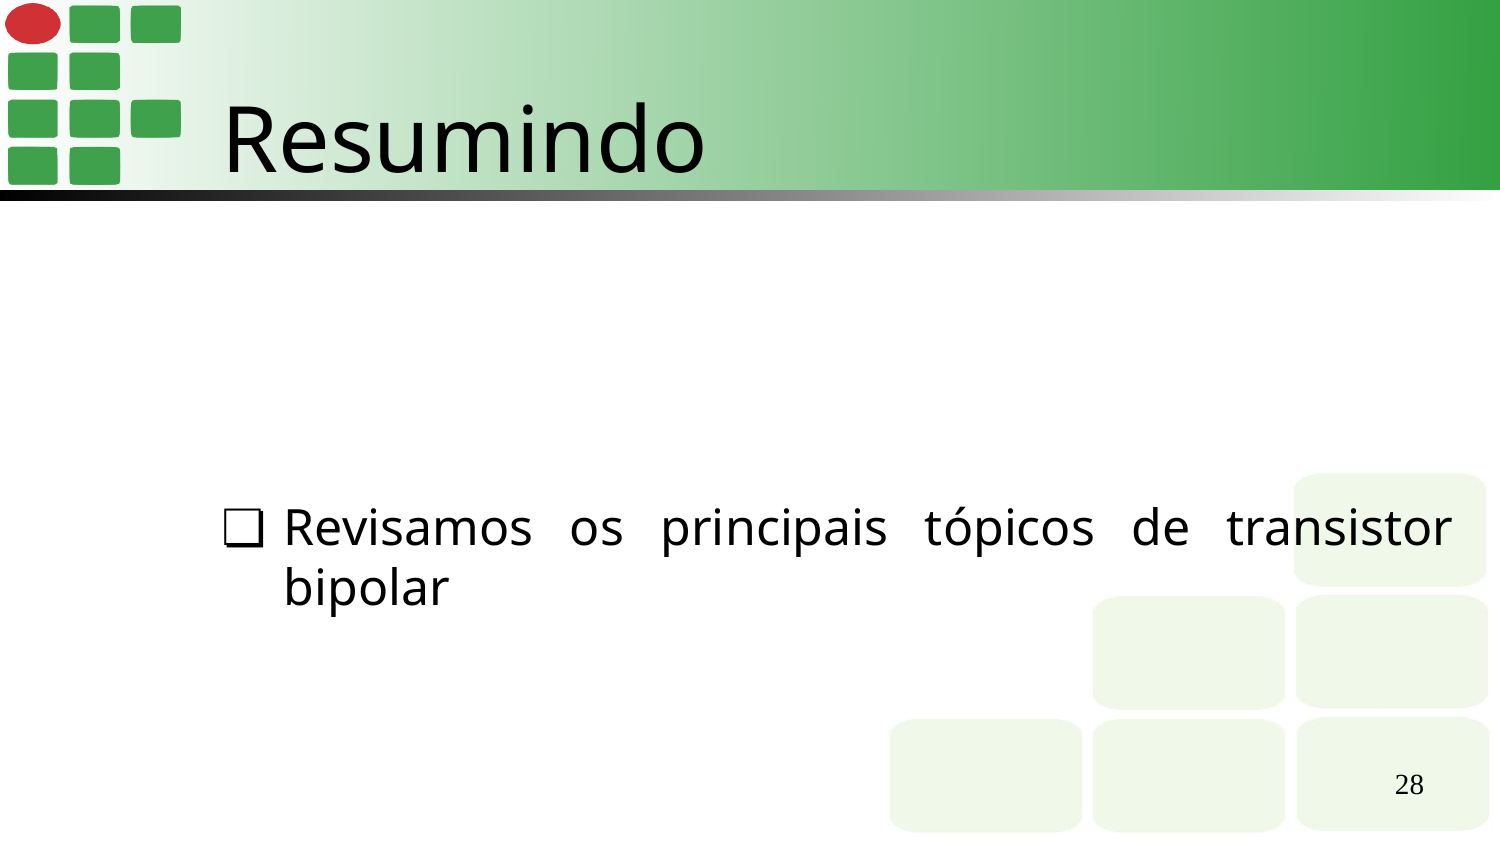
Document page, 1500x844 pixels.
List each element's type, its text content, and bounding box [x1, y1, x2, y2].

text_box Revisamos os principais tópicos de transistor bipolar [193, 248, 1469, 769]
slide_number ‹#› [1075, 769, 1425, 827]
picture [5, 3, 181, 185]
text_box Resumindo [206, 26, 1468, 207]
picture [803, 441, 1495, 835]
